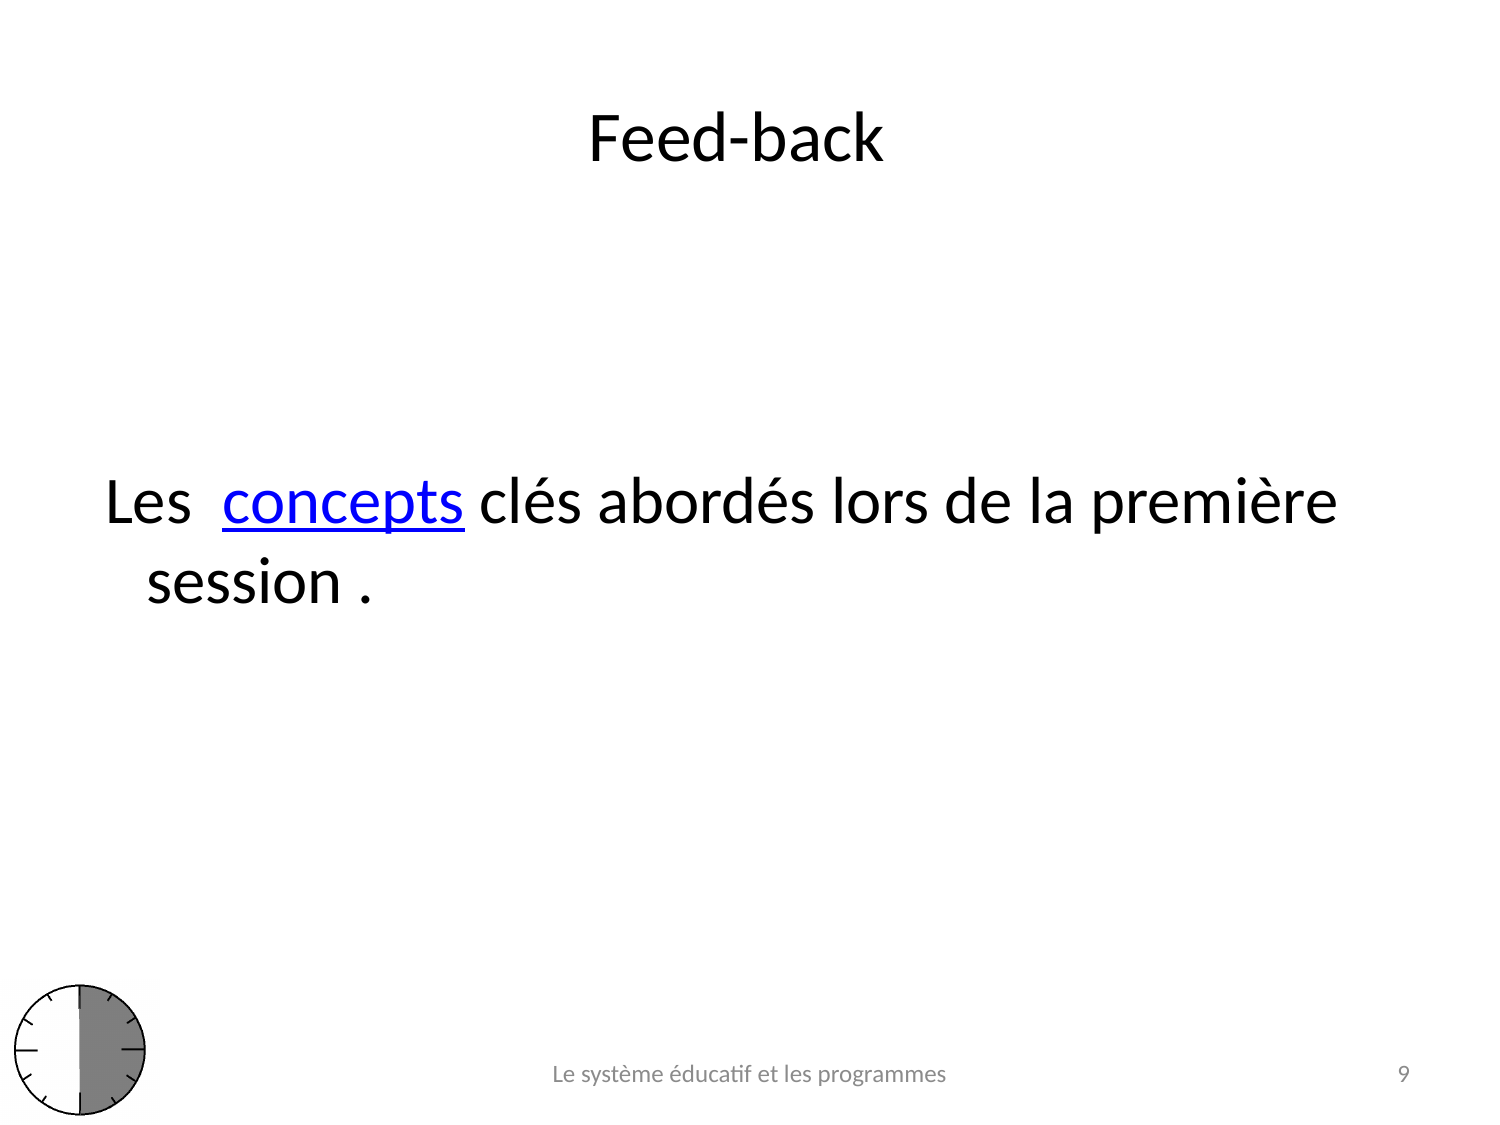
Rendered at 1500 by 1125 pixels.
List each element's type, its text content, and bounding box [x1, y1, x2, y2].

title Feed-back [70, 82, 1421, 270]
picture [0, 979, 160, 1125]
footer Le système éducatif et les programmes [512, 1042, 988, 1103]
list Les concepts clés abordés lors de la première session . [75, 262, 1425, 1005]
slide_number 9 [1074, 1042, 1425, 1103]
